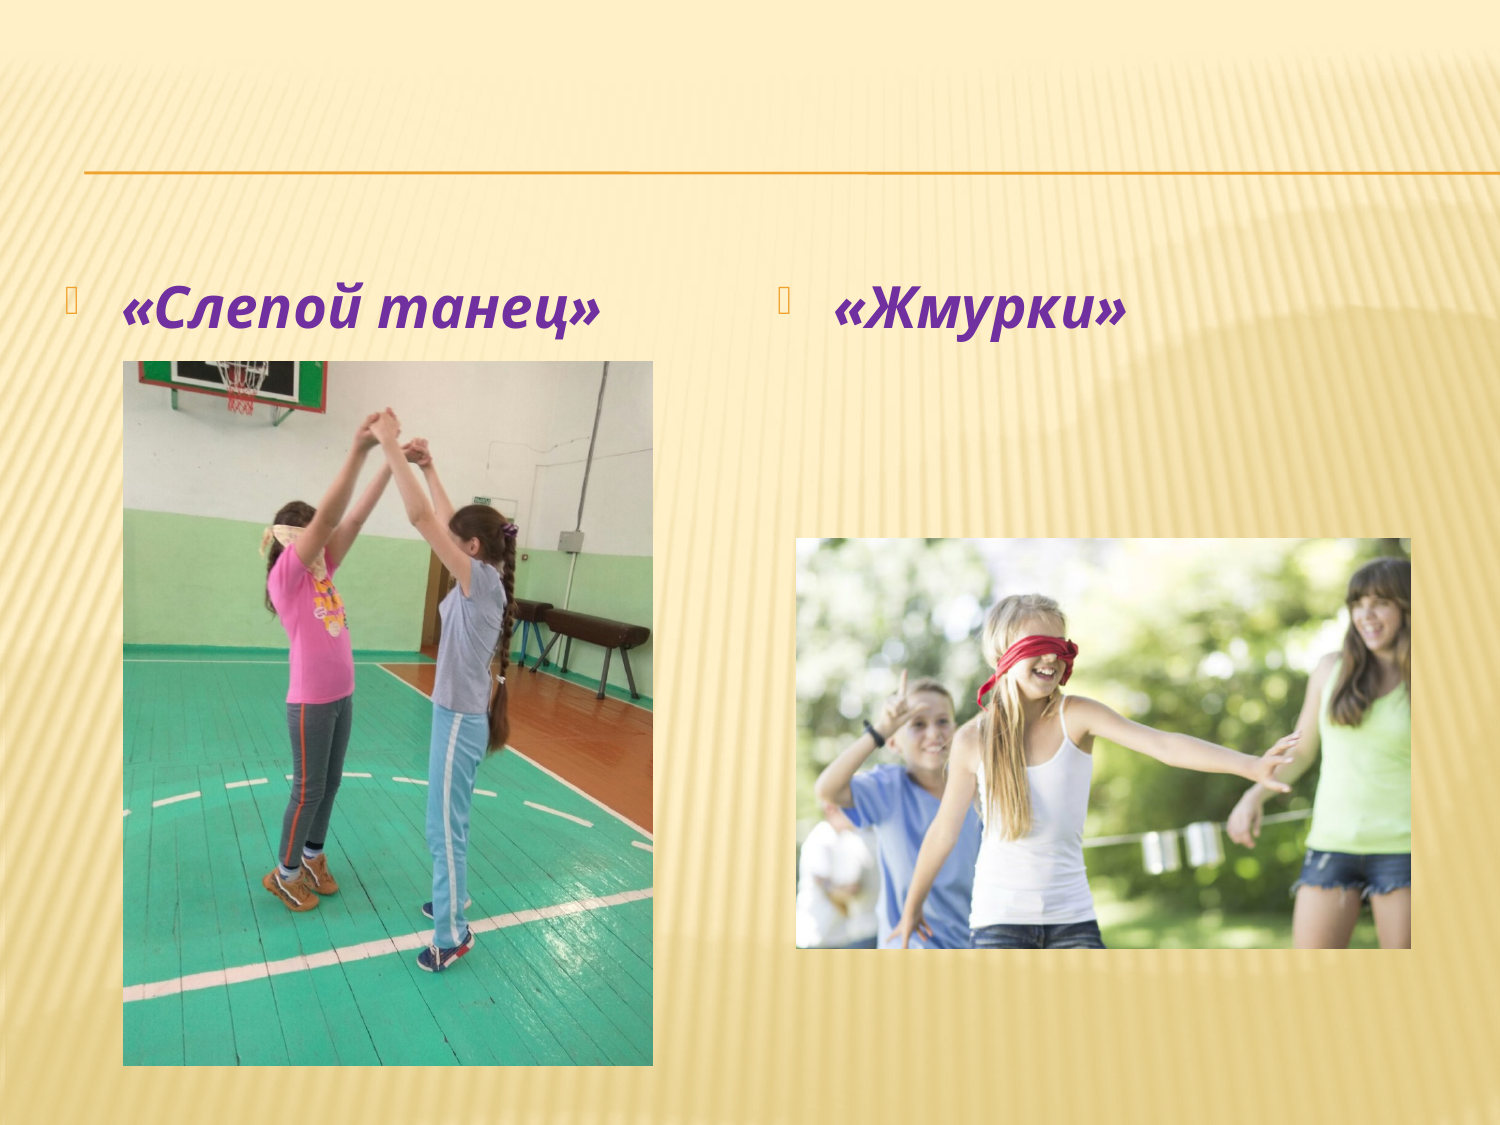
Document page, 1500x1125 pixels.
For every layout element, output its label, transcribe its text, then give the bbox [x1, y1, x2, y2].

picture [123, 361, 653, 1067]
list «Жмурки» [762, 262, 1475, 1038]
list «Слепой танец» [50, 262, 738, 1038]
picture [796, 538, 1411, 949]
